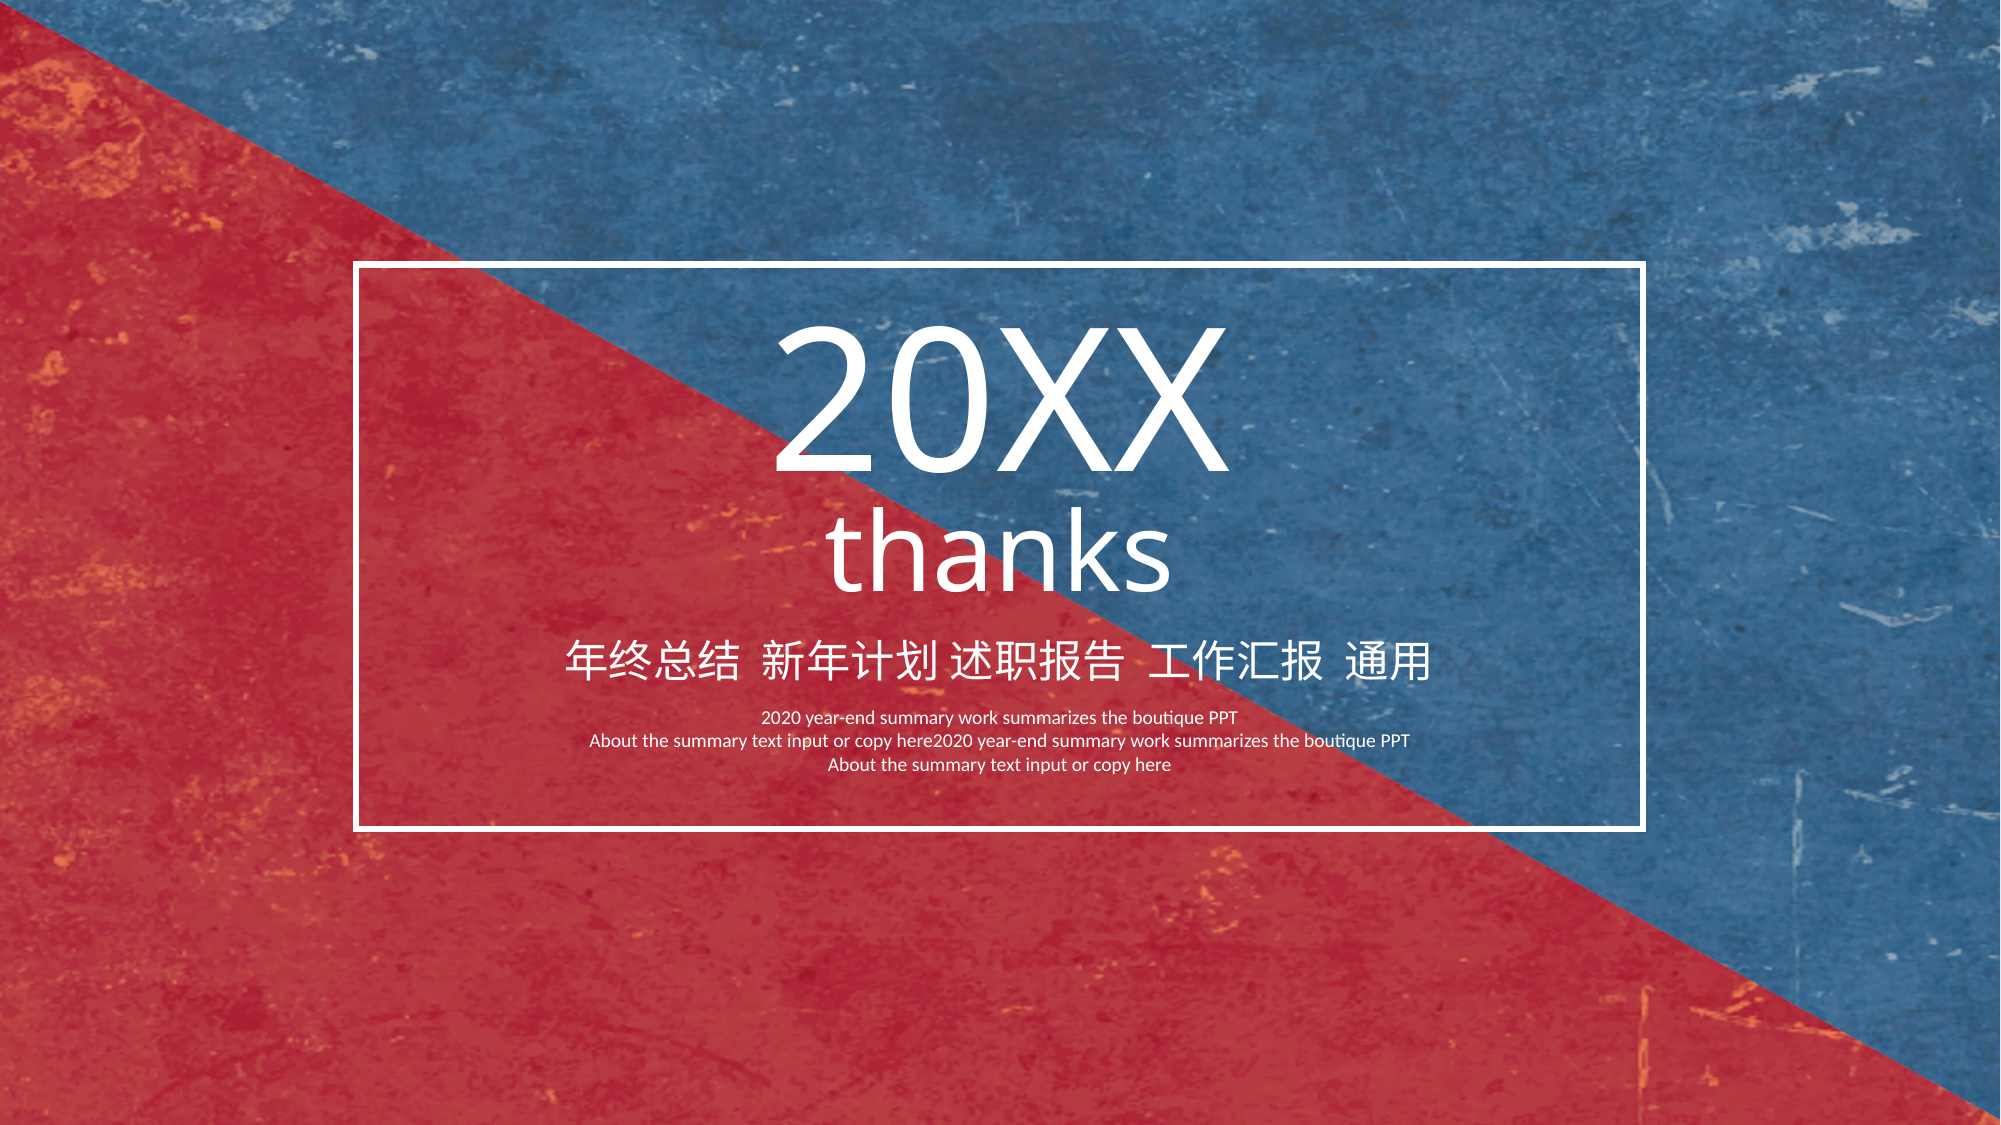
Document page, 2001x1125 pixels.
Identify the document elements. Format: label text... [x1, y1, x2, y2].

text_box 20XX [624, 264, 1375, 520]
picture [0, 0, 2001, 1125]
text_box 年终总结 新年计划 述职报告 工作汇报 通用 [549, 625, 1450, 694]
text_box [355, 263, 1644, 830]
text_box 2020 year-end summary work summarizes the boutique PPT About the summary text input or copy here2020 year-end summary work summarizes the boutique PPT About the summary text input or copy here [574, 697, 1425, 783]
text_box thanks [804, 520, 1195, 624]
